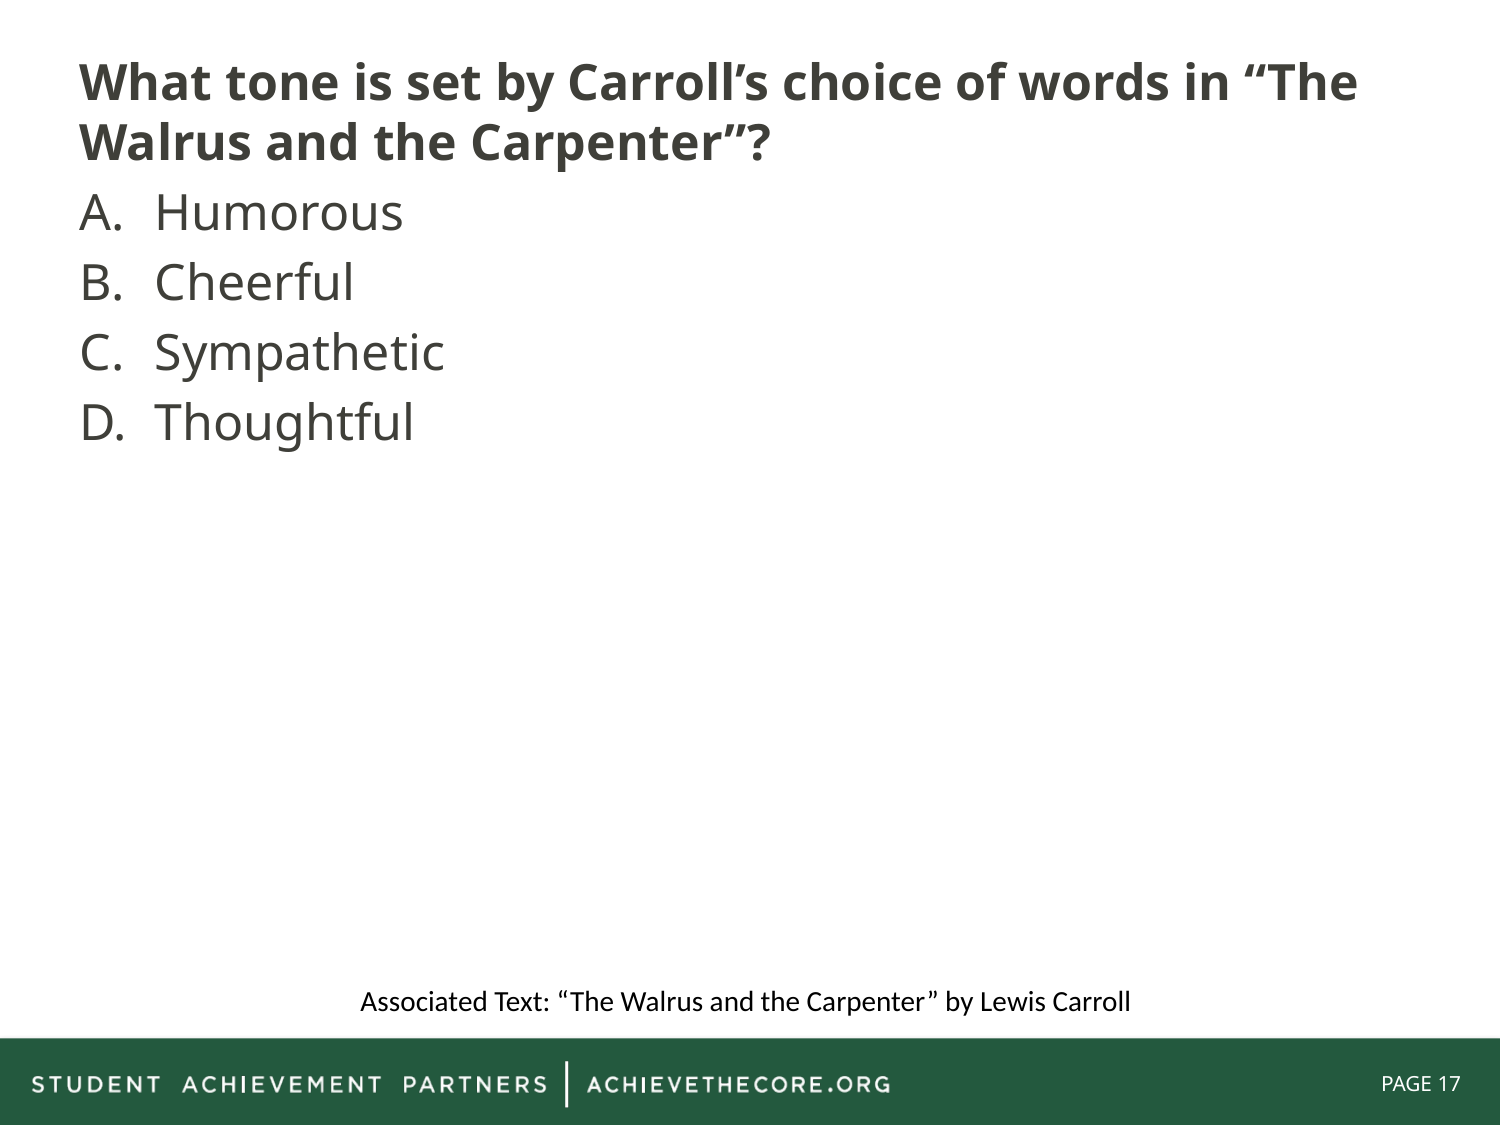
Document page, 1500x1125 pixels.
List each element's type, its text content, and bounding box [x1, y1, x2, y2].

text_box Associated Text: “The Walrus and the Carpenter” by Lewis Carroll [64, 974, 1428, 1025]
list What tone is set by Carroll’s choice of words in “The Walrus and the Carpenter”? Humorous Cheerful Sympathetic Thoughtful [64, 42, 1428, 916]
